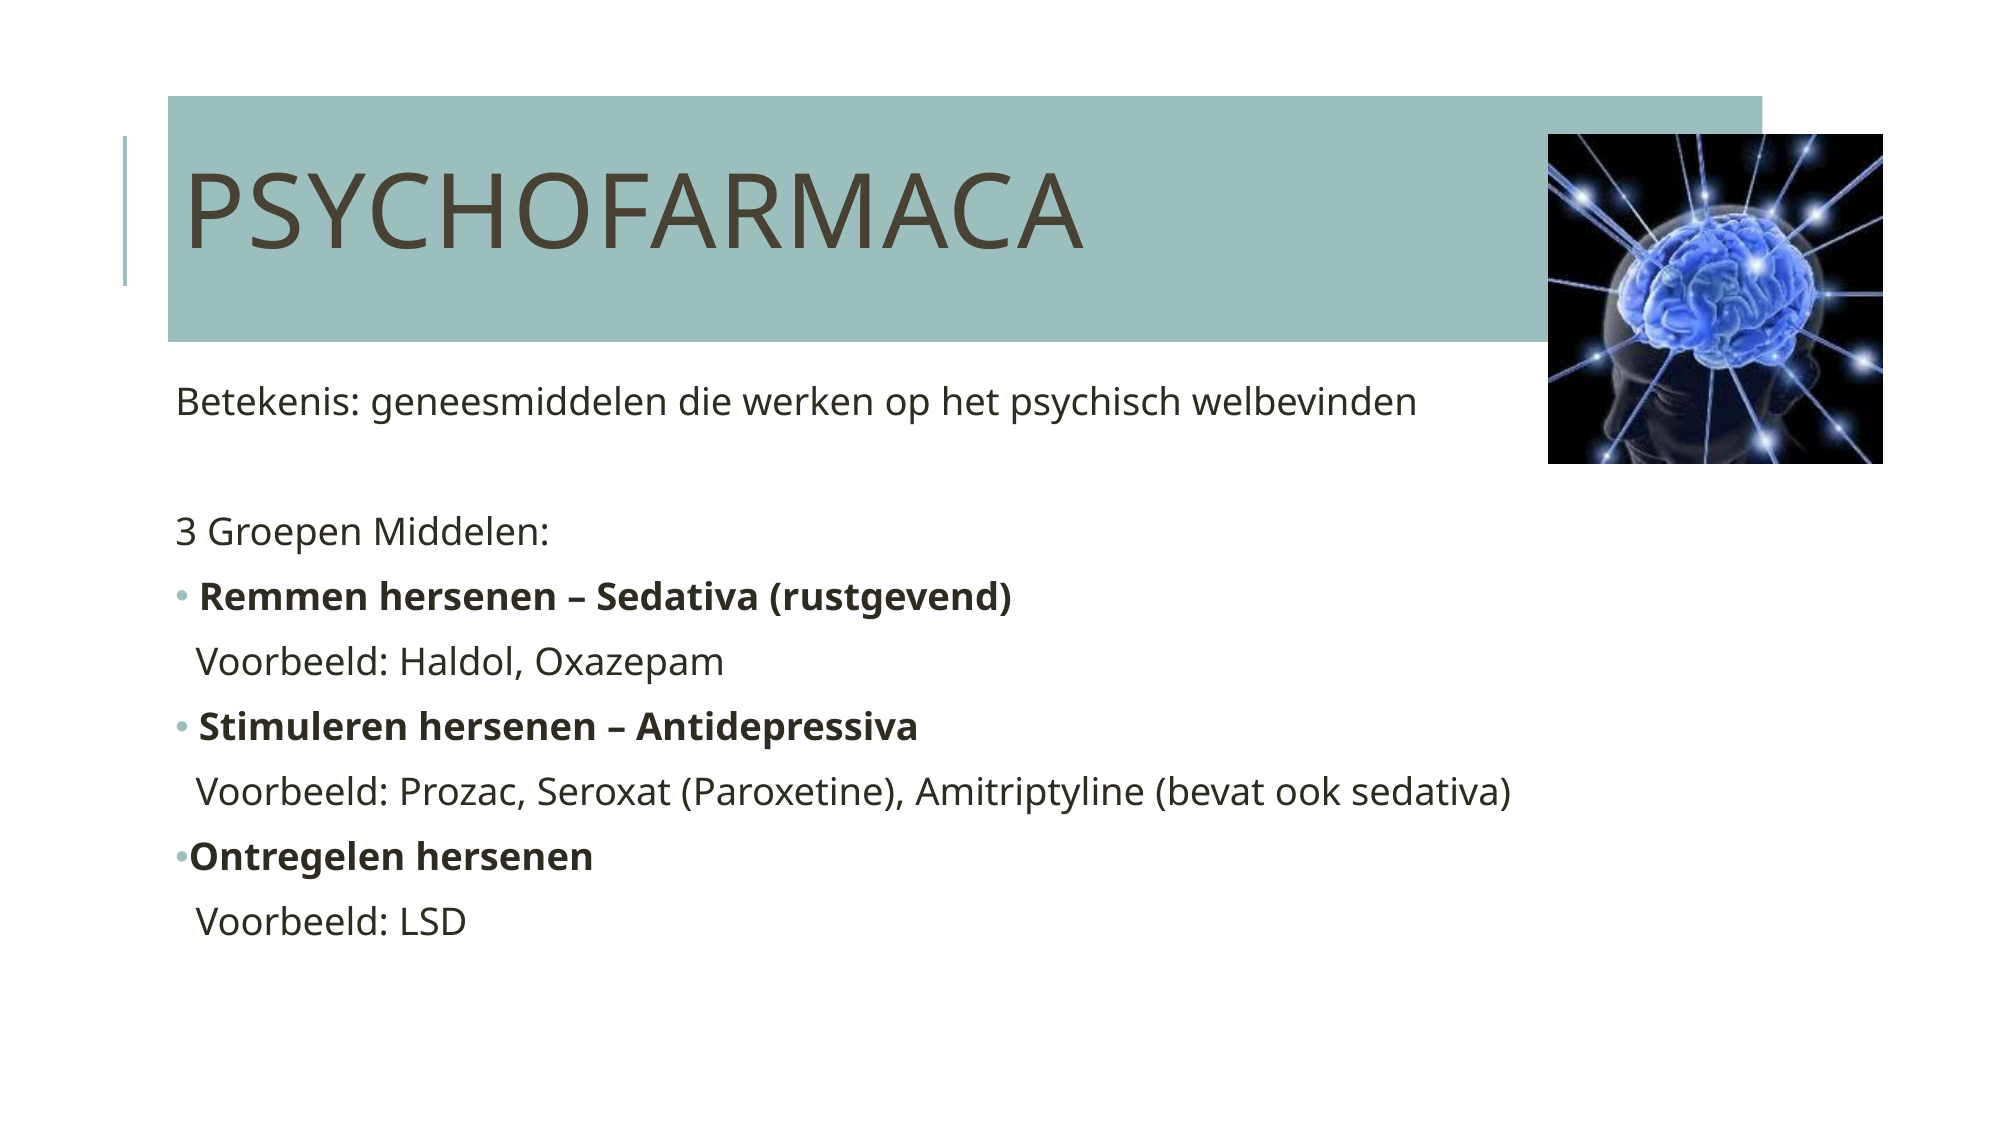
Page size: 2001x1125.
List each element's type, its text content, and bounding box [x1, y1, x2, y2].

picture [1548, 134, 1883, 465]
list Betekenis: geneesmiddelen die werken op het psychisch welbevinden 3 Groepen Middelen: Remmen hersenen – Sedativa (rustgevend) Voorbeeld: Haldol, Oxazepam Stimuleren hersenen – Antidepressiva Voorbeeld: Prozac, Seroxat (Paroxetine), Amitriptyline (bevat ook sedativa) Ontregelen hersenen Voorbeeld: LSD [168, 375, 1763, 1035]
title Psychofarmaca [168, 96, 1763, 342]
